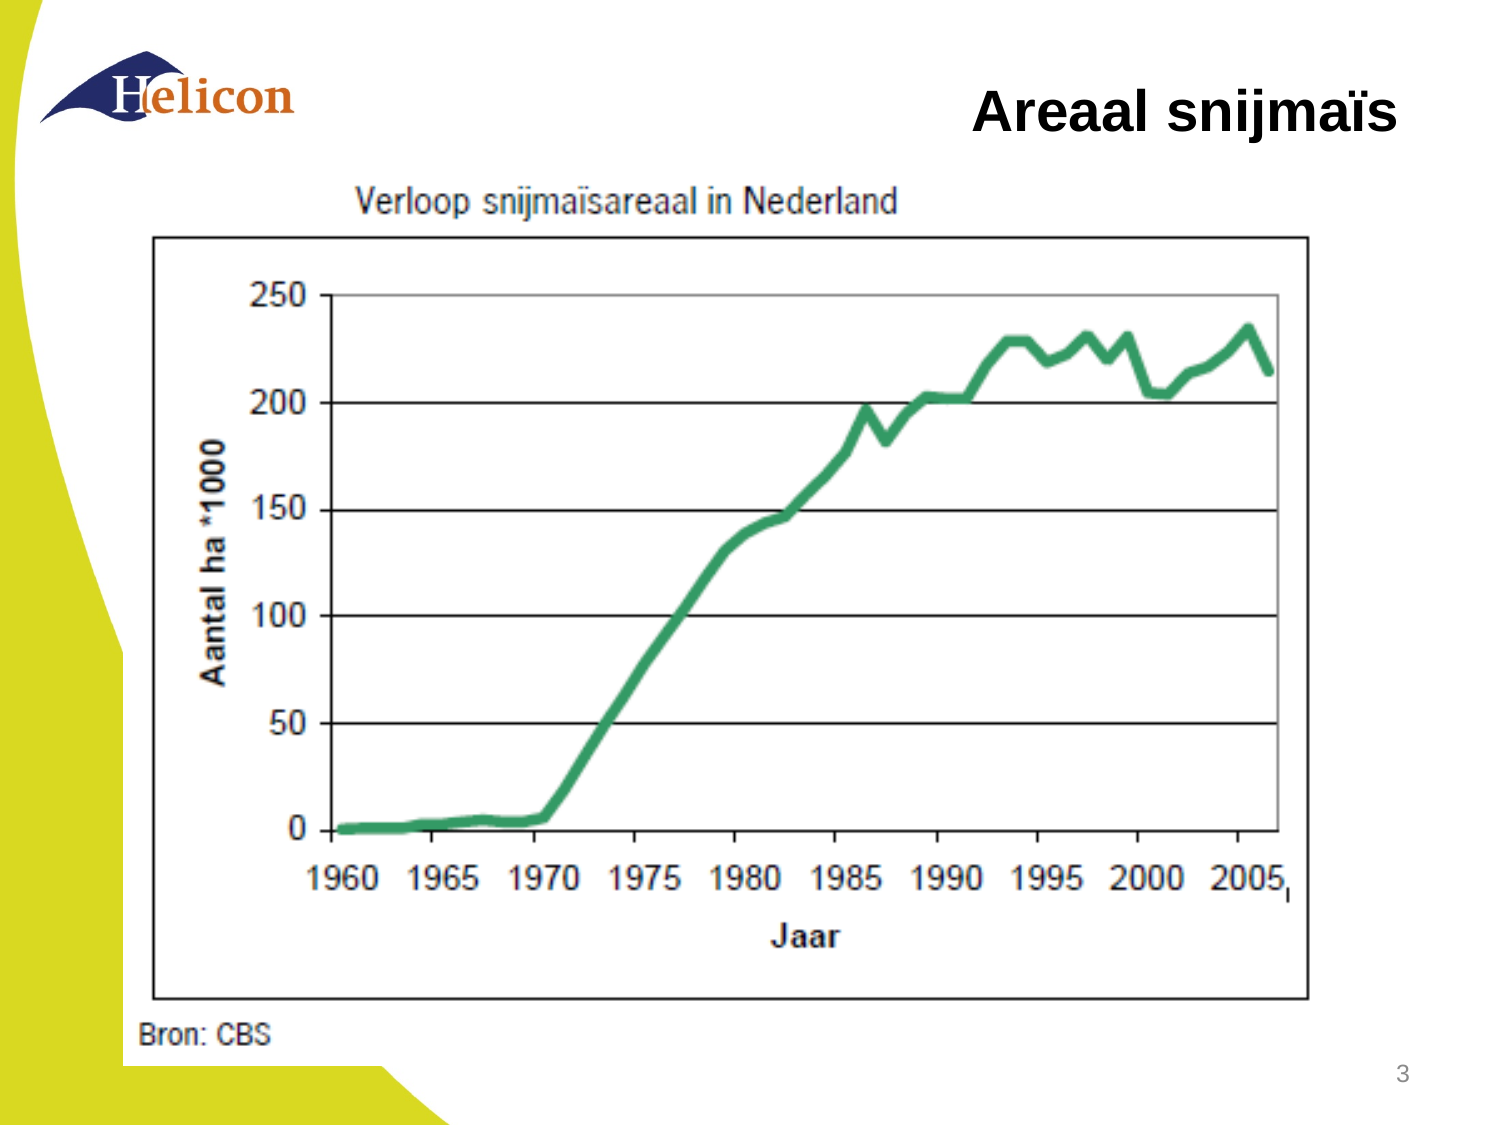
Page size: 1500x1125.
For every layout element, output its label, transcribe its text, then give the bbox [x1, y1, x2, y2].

picture [0, 0, 1500, 1125]
slide_number 3 [1074, 1042, 1425, 1103]
title Areaal snijmaïs [324, 54, 1415, 161]
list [123, 172, 1365, 1066]
